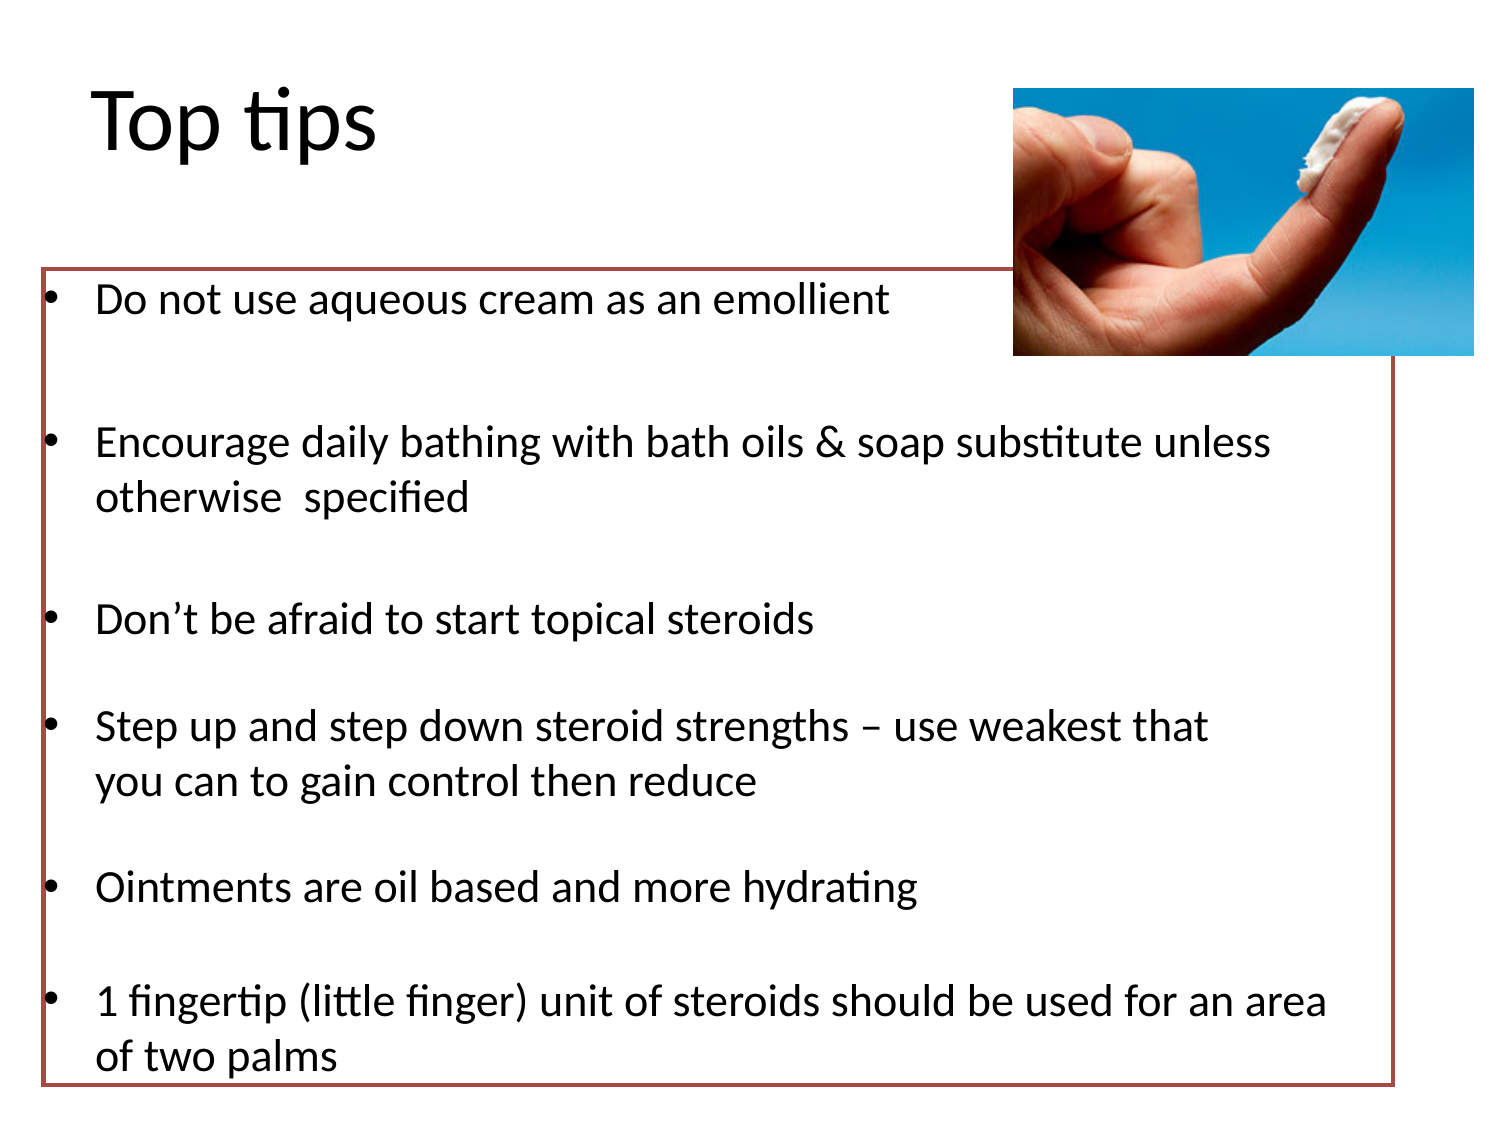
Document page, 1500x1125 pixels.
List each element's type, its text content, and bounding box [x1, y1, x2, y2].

picture [1013, 96, 1475, 356]
title Top tips [75, 45, 1425, 183]
list Do not use aqueous cream as an emollient Encourage daily bathing with bath oils & soap substitute unless otherwise specified Don’t be afraid to start topical steroids Step up and step down steroid strengths – use weakest that you can to gain control then reduce Ointments are oil based and more hydrating 1 fingertip (little finger) unit of steroids should be used for an area of two palms [43, 268, 1394, 1086]
